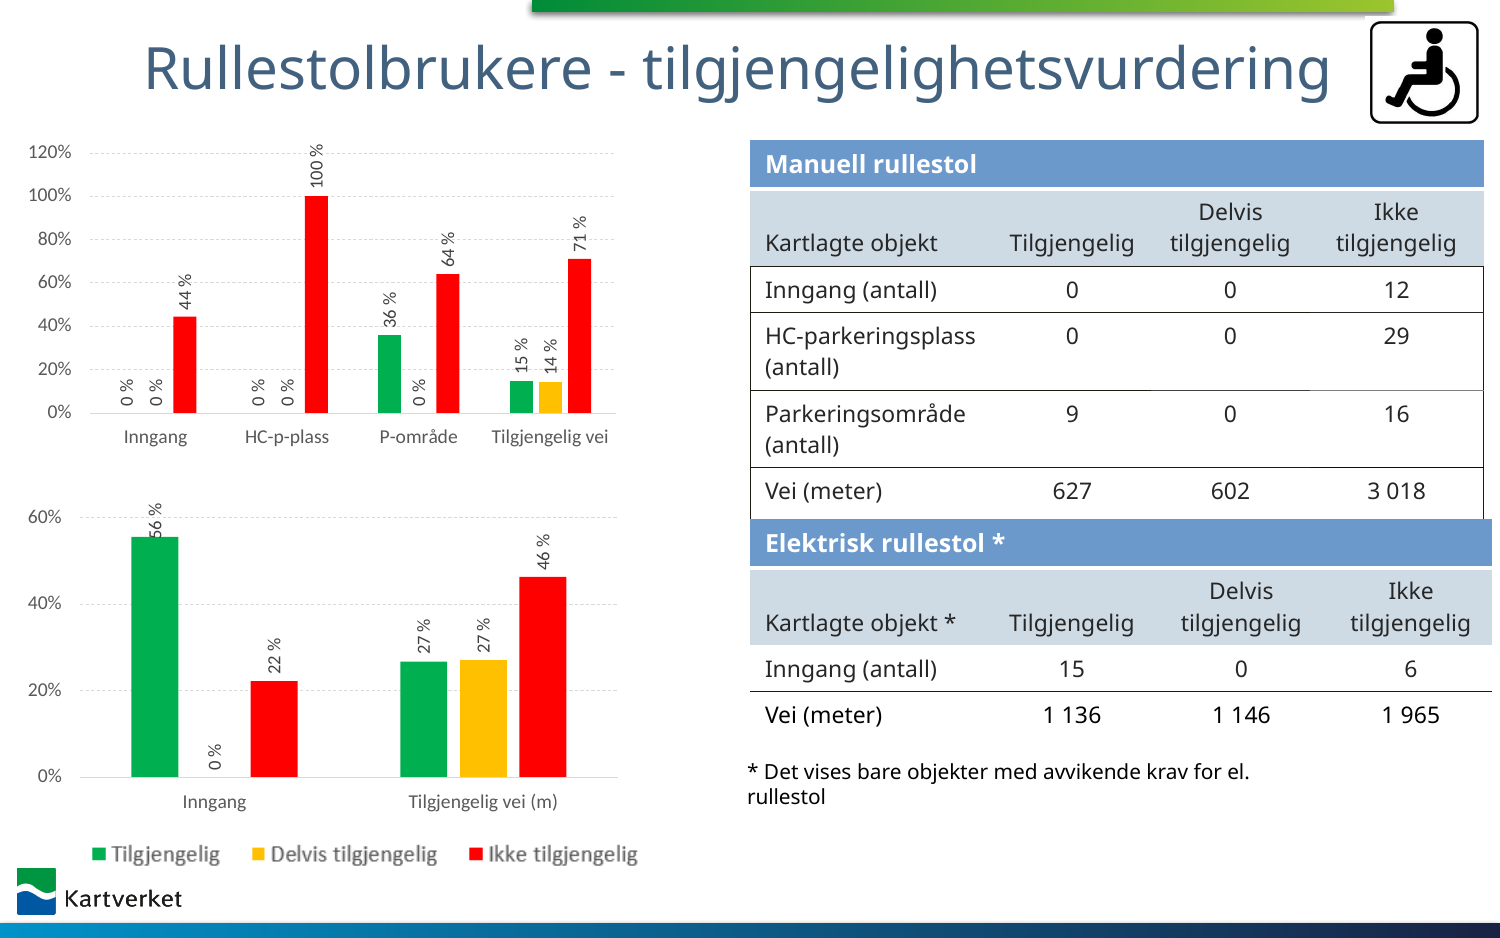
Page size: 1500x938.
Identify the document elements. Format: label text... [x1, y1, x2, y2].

picture [20, 135, 629, 457]
table_cell Parkeringsområde (antall) [751, 391, 994, 467]
table_cell 1 965 [1330, 692, 1492, 738]
picture [86, 838, 643, 870]
picture [1365, 16, 1484, 129]
table_cell 1 146 [1153, 692, 1330, 738]
table_cell 15 [991, 645, 1153, 691]
table_cell Kartlagte objekt [750, 191, 994, 266]
table_cell 29 [1310, 313, 1483, 390]
table_cell 627 [994, 468, 1151, 519]
table_cell Delvis tilgjengelig [1153, 570, 1330, 645]
table_cell Ikke tilgjengelig [1310, 191, 1484, 266]
table_cell 0 [1151, 391, 1310, 467]
table_cell 602 [1151, 468, 1310, 519]
table_cell 12 [1310, 267, 1483, 312]
table_cell Delvis tilgjengelig [1151, 191, 1310, 266]
table_cell HC-parkeringsplass (antall) [751, 313, 994, 390]
text_box * Det vises bare objekter med avvikende krav for el. rullestol [732, 751, 1317, 816]
table_cell Ikke tilgjengelig [1330, 570, 1492, 645]
table_cell Inngang (antall) [750, 645, 991, 691]
table_header Manuell rullestol [750, 140, 1484, 187]
table_cell Tilgjengelig [991, 570, 1153, 645]
table_cell 1 136 [991, 692, 1153, 738]
table_cell Vei (meter) [750, 692, 991, 738]
table_cell Vei (meter) [751, 468, 994, 519]
table_cell Tilgjengelig [994, 191, 1151, 266]
table_cell 0 [994, 313, 1151, 390]
picture [20, 499, 630, 822]
table_cell 0 [1153, 645, 1330, 691]
table_cell Kartlagte objekt * [750, 570, 991, 645]
text_box Rullestolbrukere - tilgjengelighetsvurdering [39, 12, 1348, 109]
table_cell 3 018 [1310, 468, 1483, 519]
table_header Elektrisk rullestol * [750, 519, 1492, 566]
table_cell Inngang (antall) [751, 267, 994, 312]
table_cell 6 [1330, 645, 1492, 691]
table_cell 9 [994, 391, 1151, 467]
table_cell 0 [994, 267, 1151, 312]
table_cell 0 [1151, 267, 1310, 312]
table_cell 0 [1151, 313, 1310, 390]
table_cell 16 [1310, 391, 1483, 467]
